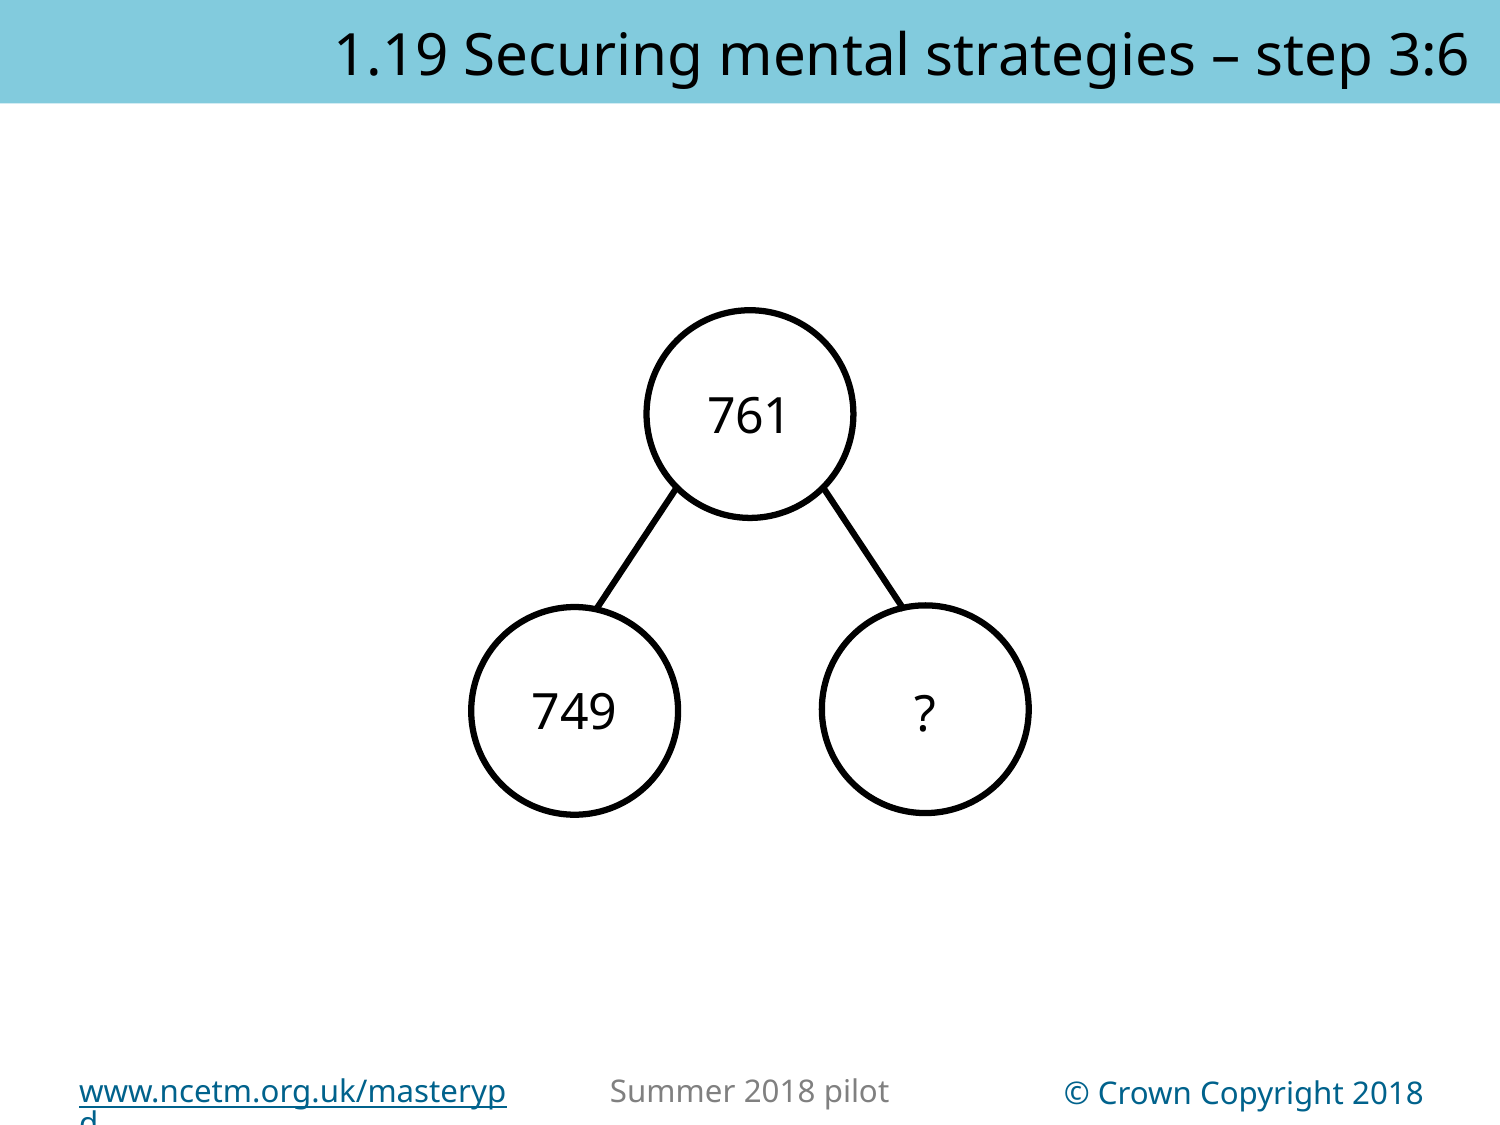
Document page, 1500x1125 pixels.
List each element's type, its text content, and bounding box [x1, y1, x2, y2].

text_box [470, 309, 1029, 816]
list 1.19 Securing mental strategies – step 3:6 [0, 0, 1500, 104]
